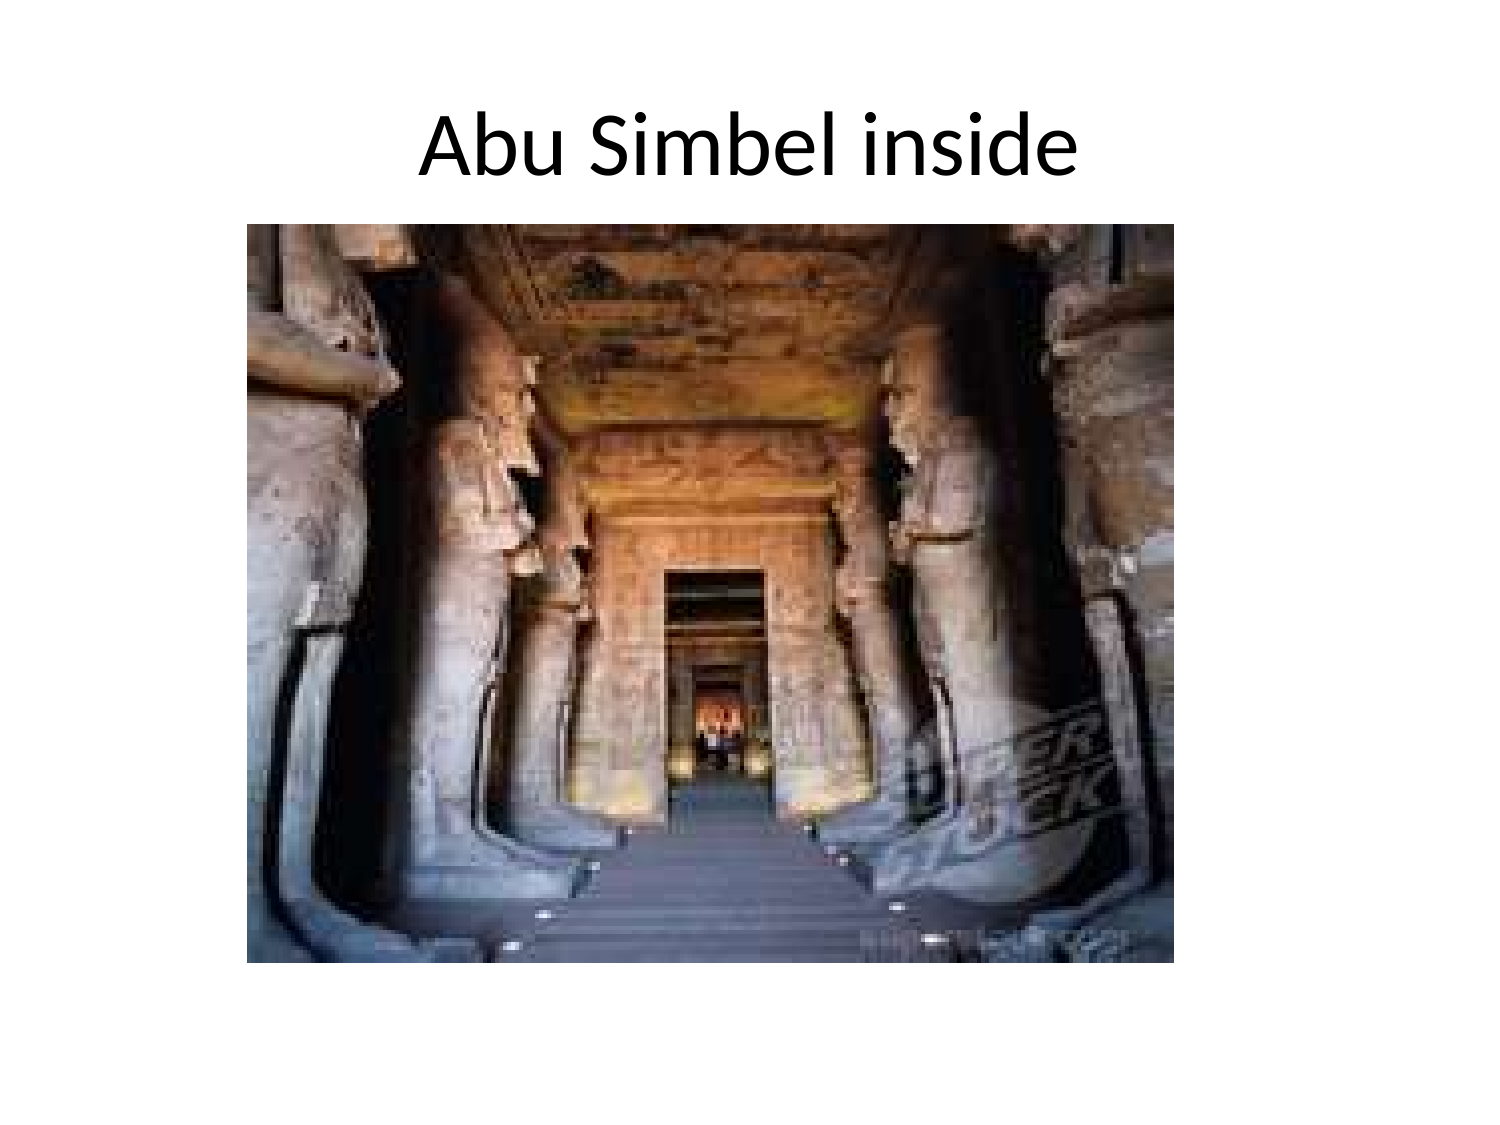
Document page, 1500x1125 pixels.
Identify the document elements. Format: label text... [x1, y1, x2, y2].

picture [247, 224, 1174, 963]
title Abu Simbel inside [75, 45, 1425, 233]
